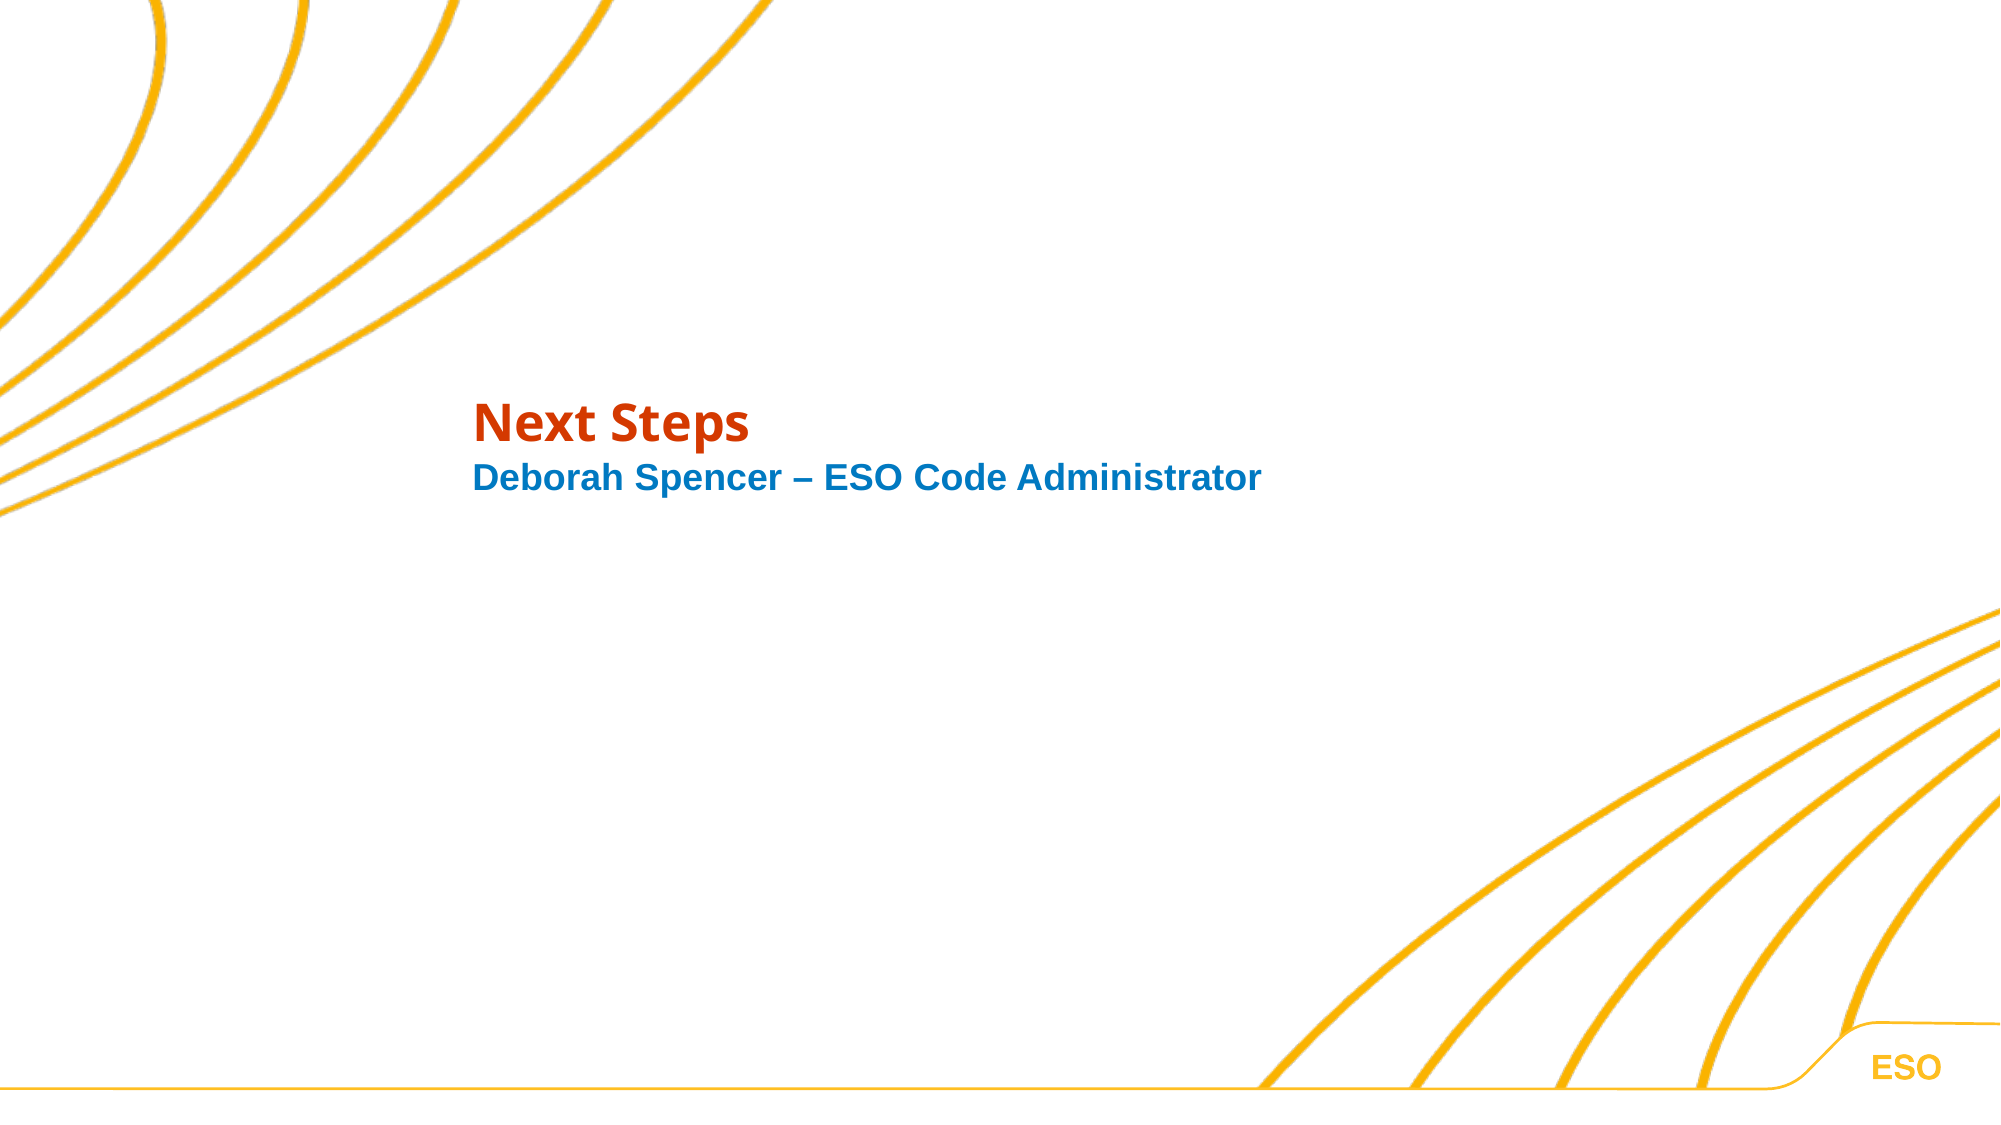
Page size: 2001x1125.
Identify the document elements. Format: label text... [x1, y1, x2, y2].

list Deborah Spencer – ESO Code Administrator [457, 450, 1619, 727]
picture [0, 0, 874, 637]
picture [1126, 488, 2000, 1087]
list Next Steps [457, 389, 1543, 447]
picture [1873, 1054, 1941, 1080]
